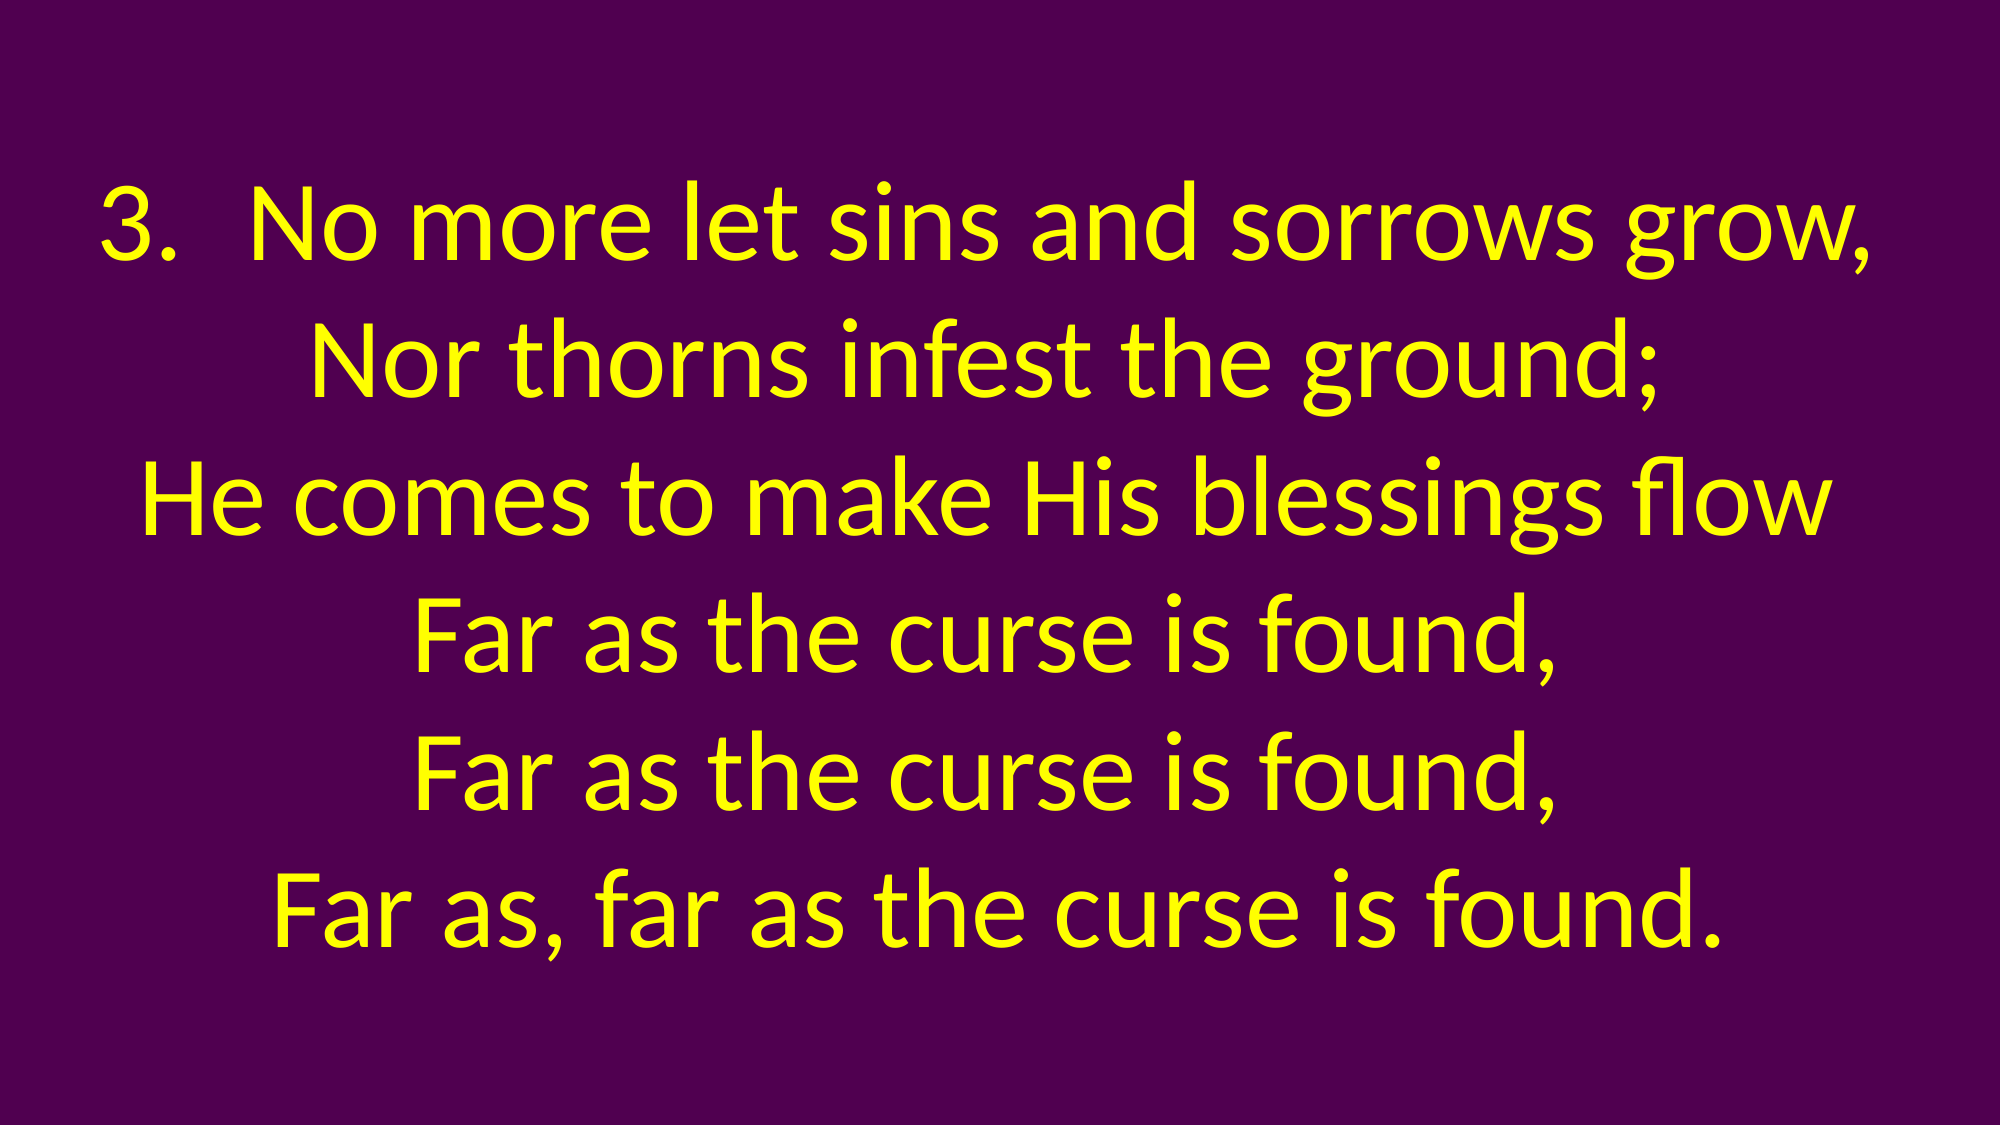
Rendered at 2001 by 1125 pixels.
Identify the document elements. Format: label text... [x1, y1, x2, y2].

text_box No more let sins and sorrows grow, Nor thorns infest the ground; He comes to make His blessings flow Far as the curse is found, Far as the curse is found, Far as, far as the curse is found. [0, 138, 2000, 978]
